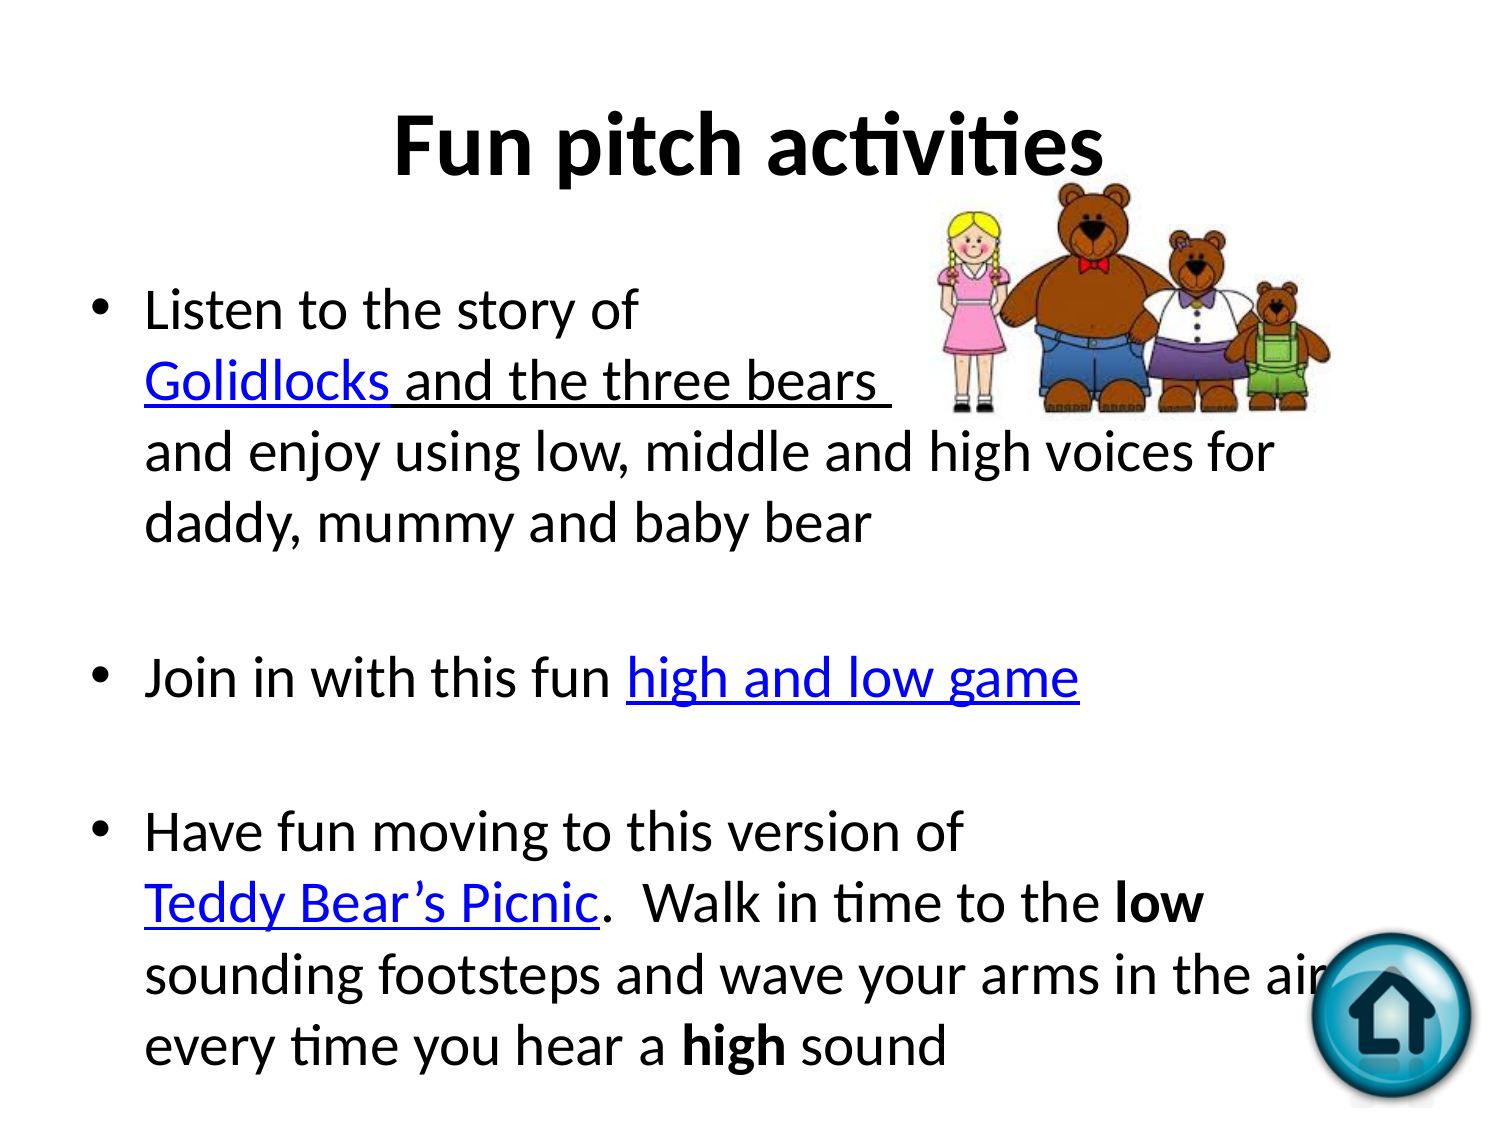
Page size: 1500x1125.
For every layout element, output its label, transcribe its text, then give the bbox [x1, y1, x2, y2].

list Listen to the story of Golidlocks and the three bears and enjoy using low, middle and high voices for daddy, mummy and baby bear Join in with this fun high and low game Have fun moving to this version of Teddy Bear’s Picnic. Walk in time to the low sounding footsteps and wave your arms in the air every time you hear a high sound [75, 262, 1425, 1088]
picture [1299, 924, 1484, 1108]
title Fun pitch activities [75, 45, 1425, 233]
picture [928, 149, 1334, 421]
